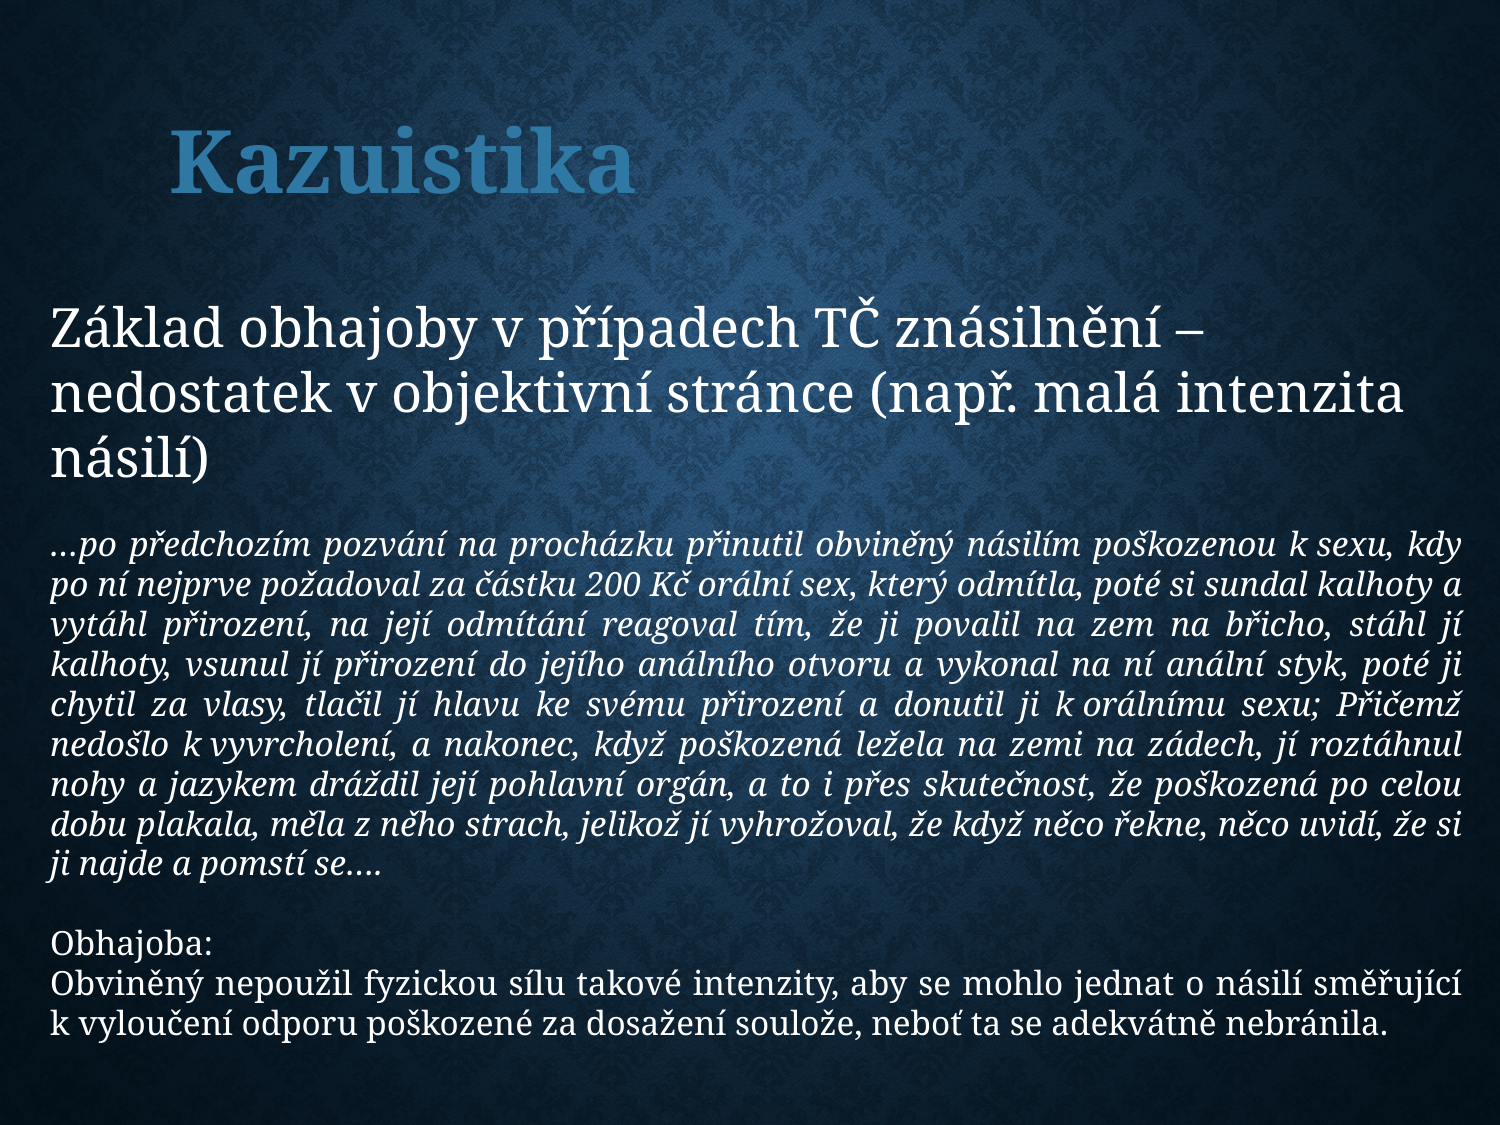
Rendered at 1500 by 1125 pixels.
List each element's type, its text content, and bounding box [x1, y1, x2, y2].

text_box Kazuistika [75, 43, 1425, 274]
text_box Základ obhajoby v případech TČ znásilnění – nedostatek v objektivní stránce (např. malá intenzita násilí) …po předchozím pozvání na procházku přinutil obviněný násilím poškozenou k sexu, kdy po ní nejprve požadoval za částku 200 Kč orální sex, který odmítla, poté si sundal kalhoty a vytáhl přirození, na její odmítání reagoval tím, že ji povalil na zem na břicho, stáhl jí kalhoty, vsunul jí přirození do jejího análního otvoru a vykonal na ní anální styk, poté ji chytil za vlasy, tlačil jí hlavu ke svému přirození a donutil ji k orálnímu sexu; Přičemž nedošlo k vyvrcholení, a nakonec, když poškozená ležela na zemi na zádech, jí roztáhnul nohy a jazykem dráždil její pohlavní orgán, a to i přes skutečnost, že poškozená po celou dobu plakala, měla z něho strach, jelikož jí vyhrožoval, že když něco řekne, něco uvidí, že si ji najde a pomstí se…. Obhajoba: Obviněný nepoužil fyzickou sílu takové intenzity, aby se mohlo jednat o násilí směřující k vyloučení odporu poškozené za dosažení soulože, neboť ta se adekvátně nebránila. [35, 286, 1479, 1066]
